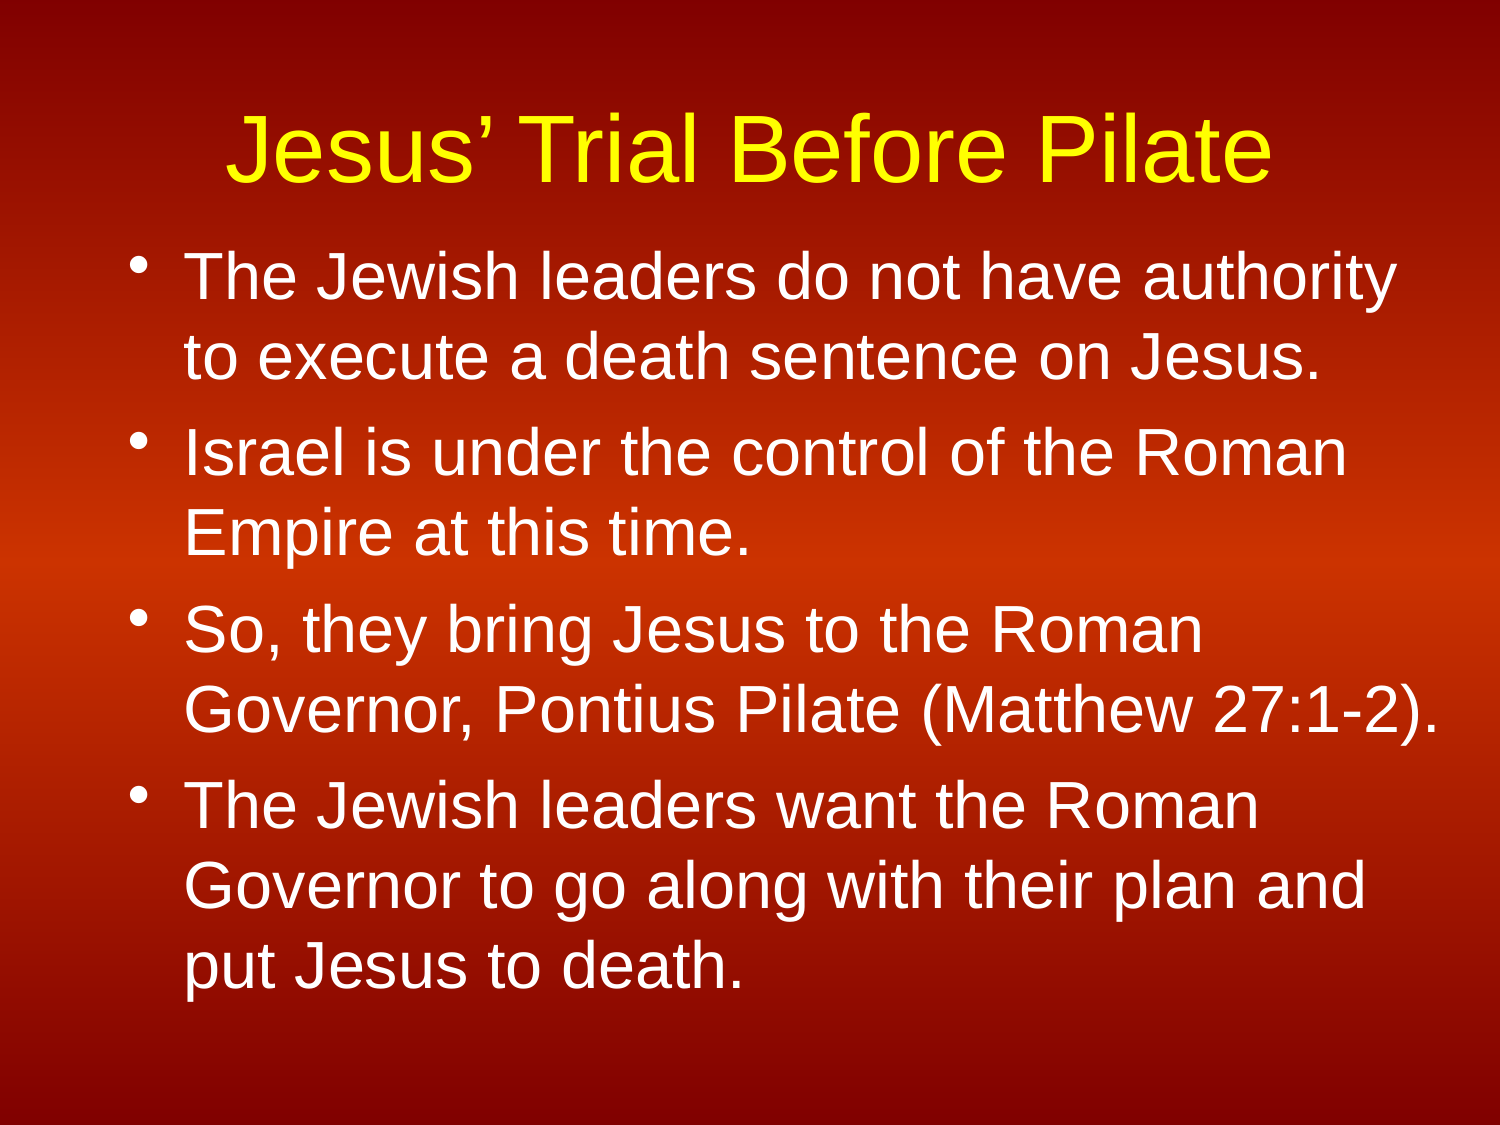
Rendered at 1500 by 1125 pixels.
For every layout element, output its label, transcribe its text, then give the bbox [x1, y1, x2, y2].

list The Jewish leaders do not have authority to execute a death sentence on Jesus. Israel is under the control of the Roman Empire at this time. So, they bring Jesus to the Roman Governor, Pontius Pilate (Matthew 27:1-2). The Jewish leaders want the Roman Governor to go along with their plan and put Jesus to death. [112, 224, 1463, 1125]
title Jesus’ Trial Before Pilate [37, 50, 1463, 238]
